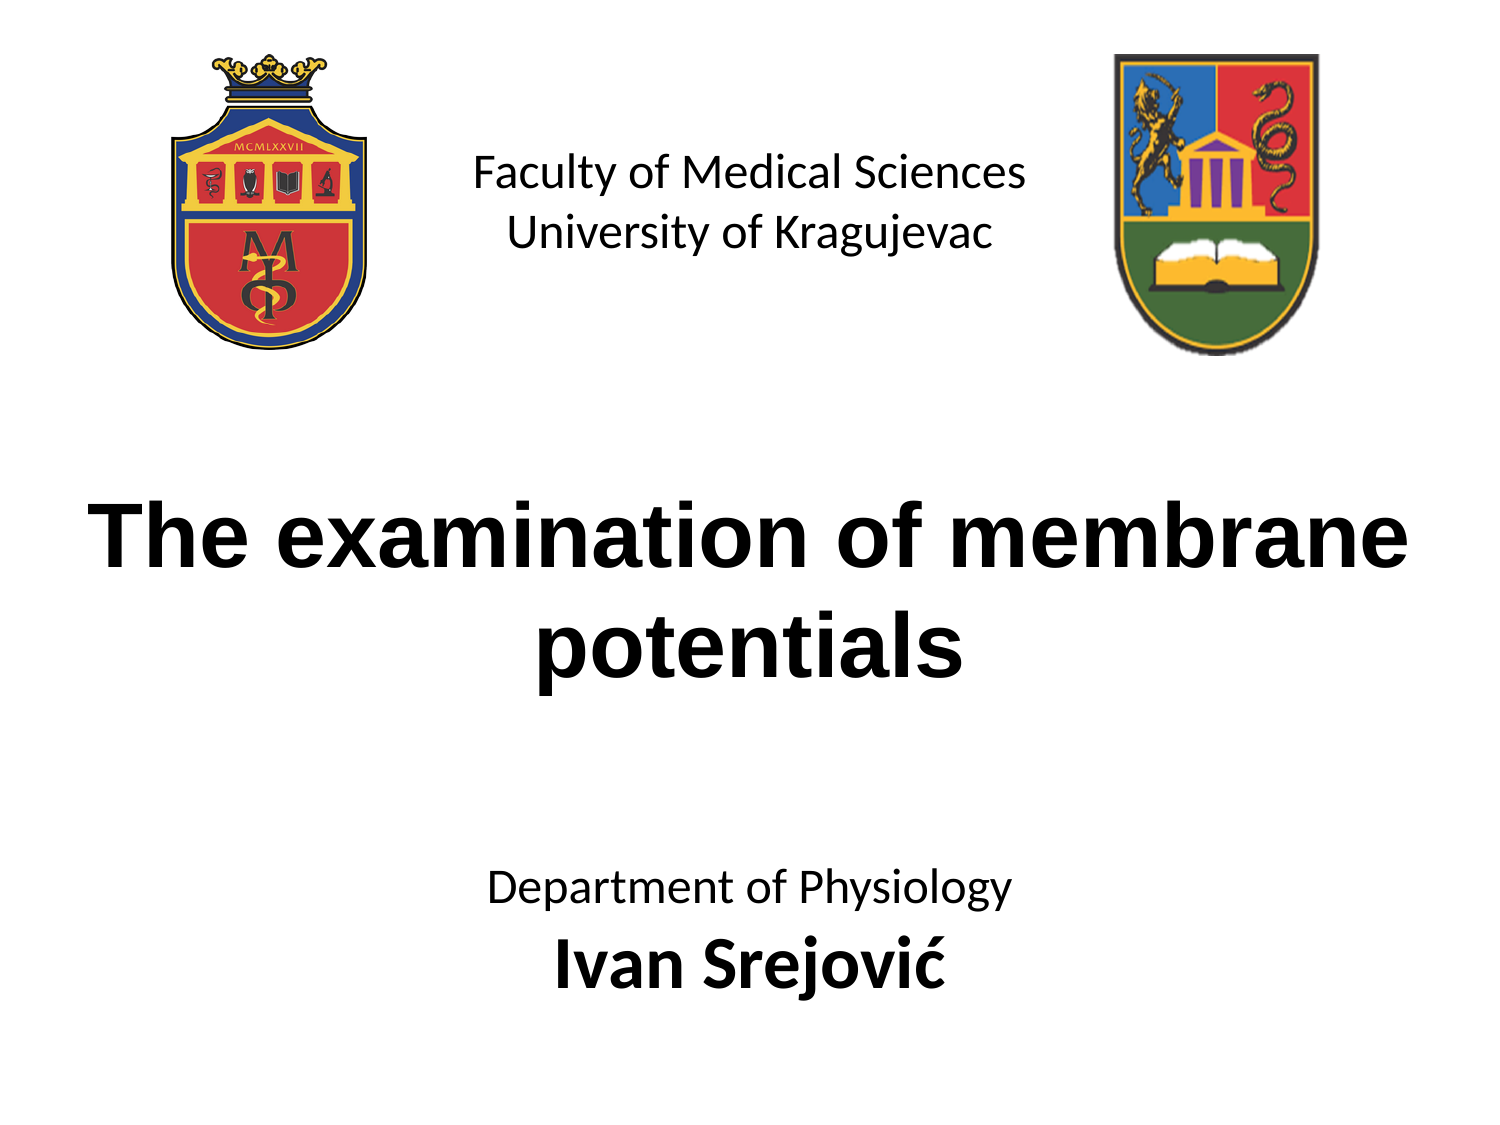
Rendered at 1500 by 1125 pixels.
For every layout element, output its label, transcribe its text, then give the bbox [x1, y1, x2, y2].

text_box Faculty of Medical Sciences University of Kragujevac [389, 130, 1029, 266]
title The examination of membrane potentials [0, 396, 1500, 776]
picture [1034, 54, 1400, 356]
subtitle Department of Physiology Ivan Srejović [224, 845, 1276, 1036]
picture [170, 54, 367, 351]
